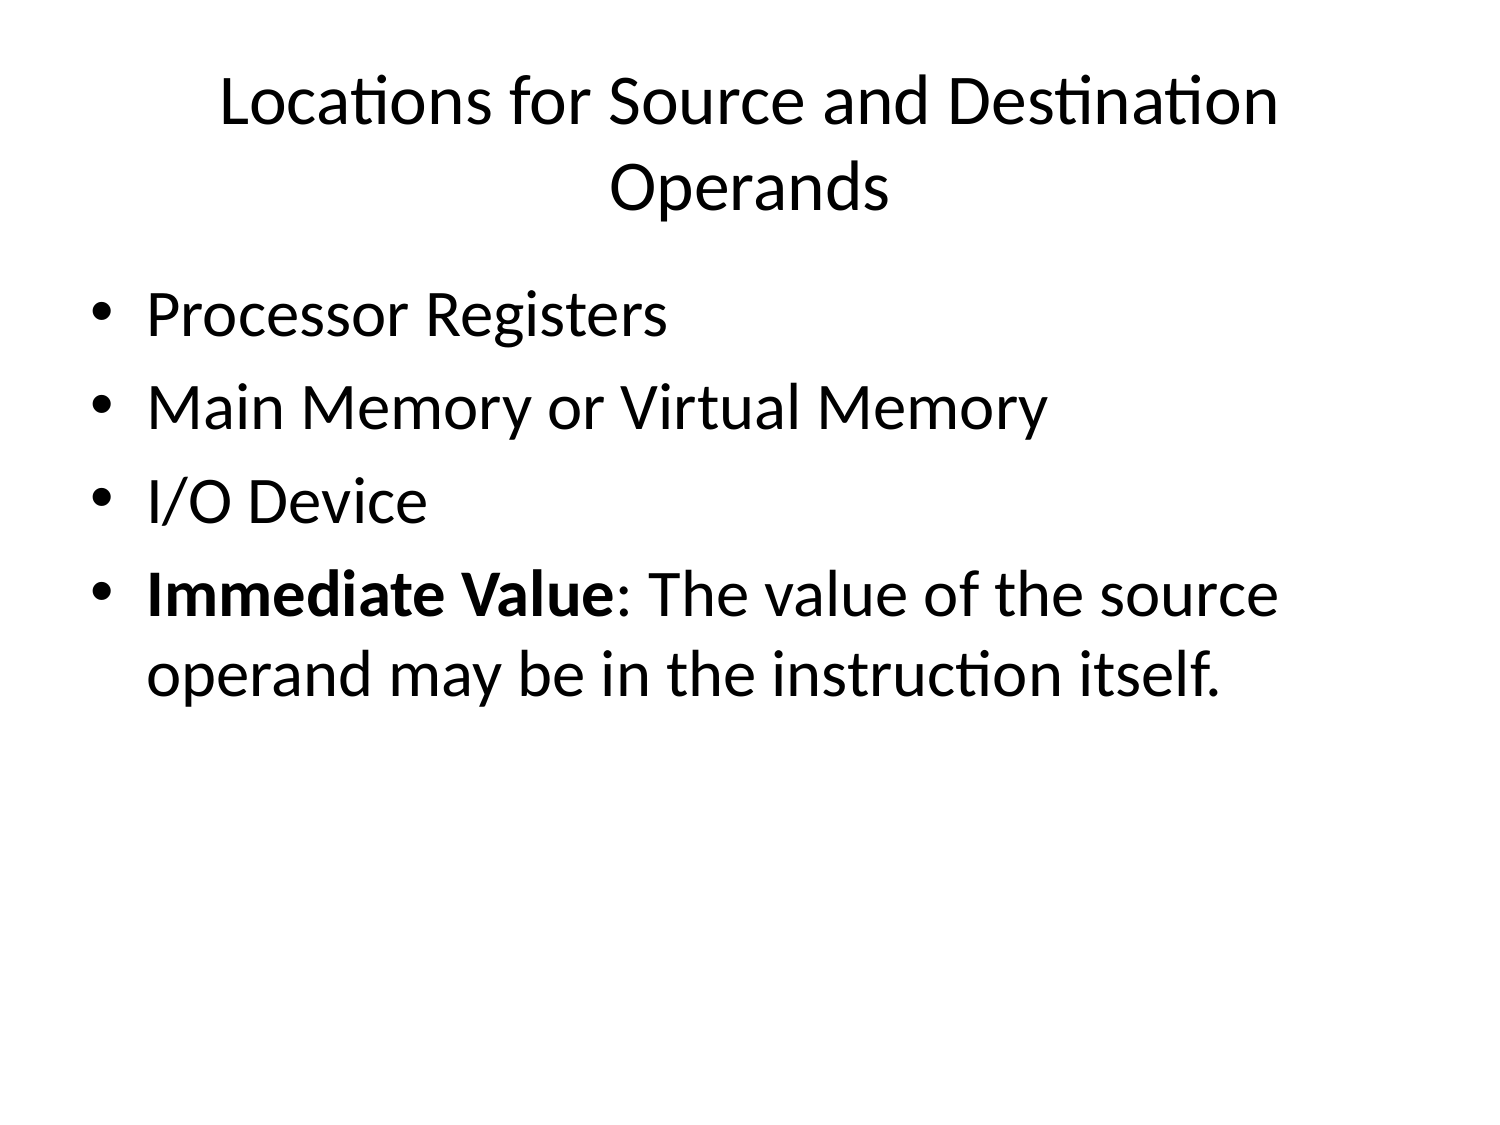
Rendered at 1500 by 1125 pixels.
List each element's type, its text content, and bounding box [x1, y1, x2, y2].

list Processor Registers Main Memory or Virtual Memory I/O Device Immediate Value: The value of the source operand may be in the instruction itself. [75, 262, 1425, 1005]
title Locations for Source and Destination Operands [75, 45, 1425, 233]
